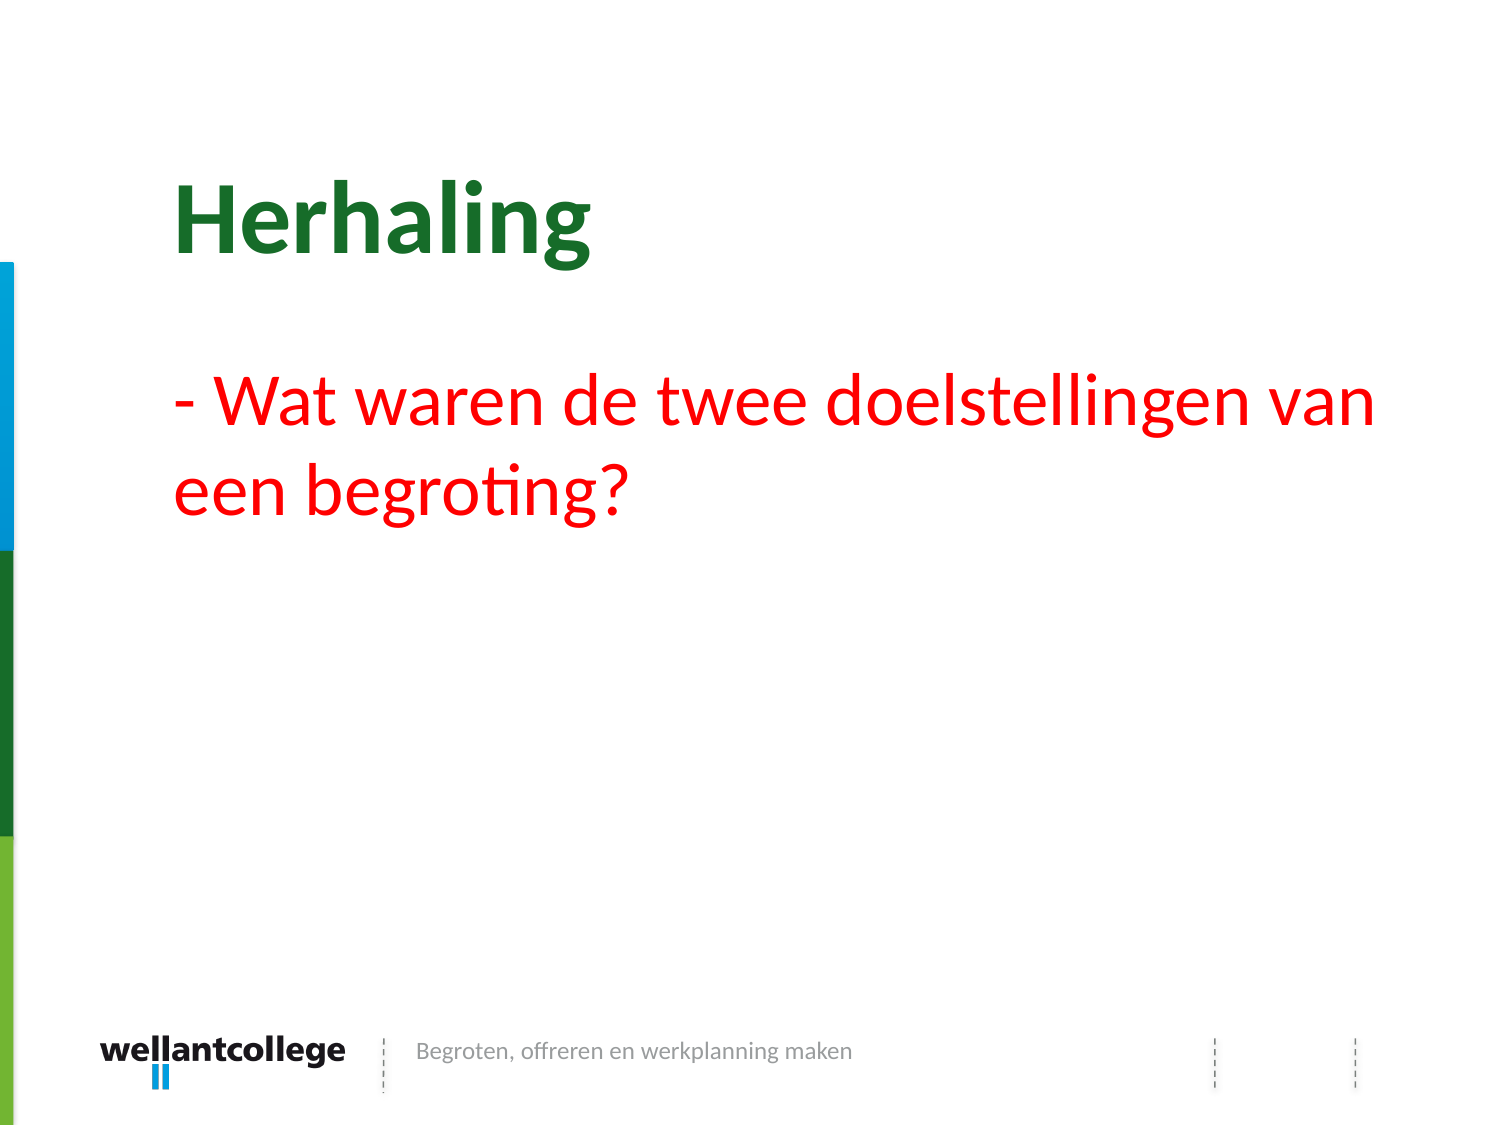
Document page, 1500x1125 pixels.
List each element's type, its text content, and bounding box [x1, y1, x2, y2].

title Herhaling [173, 113, 1412, 274]
text_box - Wat waren de twee doelstellingen van een begroting? [173, 349, 1437, 971]
footer Begroten, offreren en werkplanning maken [401, 1034, 1195, 1095]
